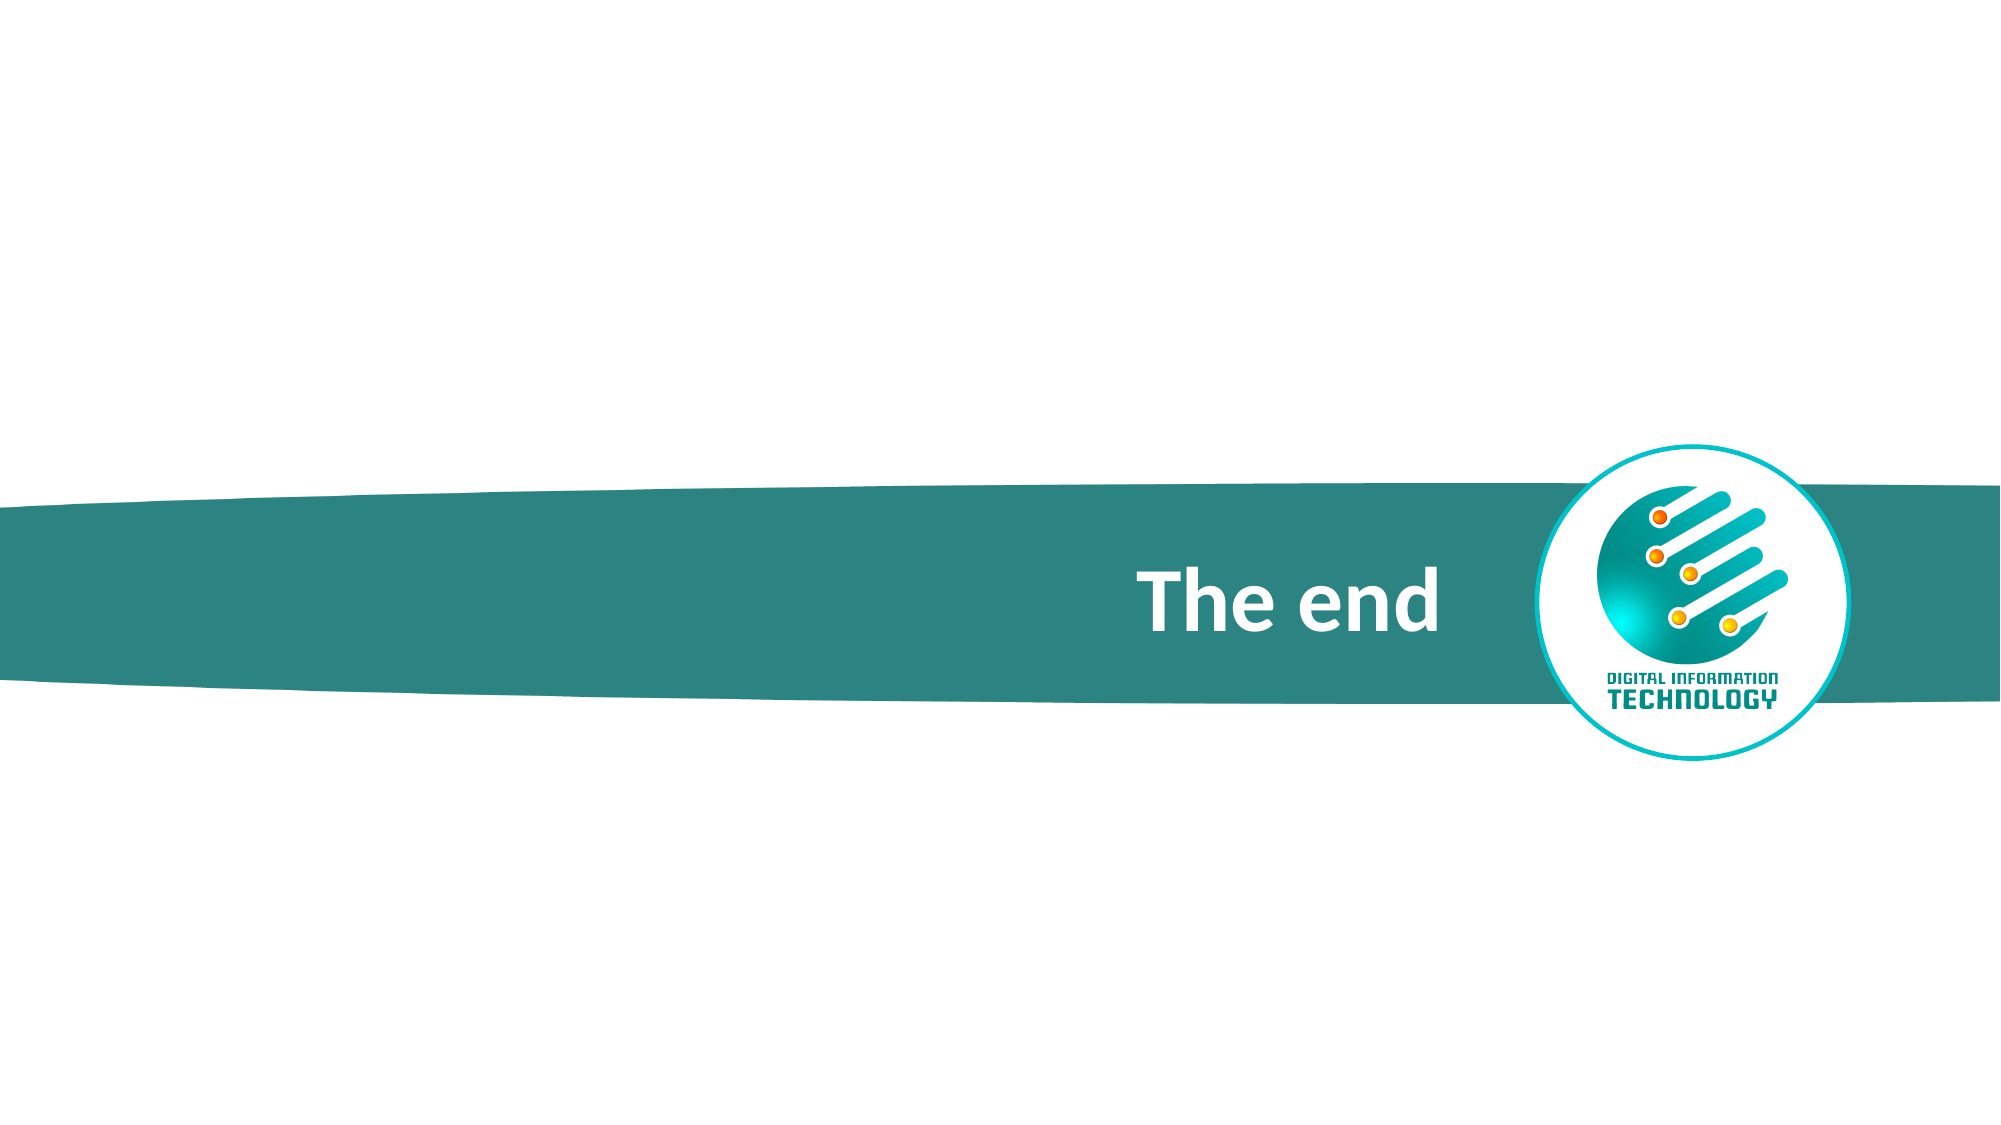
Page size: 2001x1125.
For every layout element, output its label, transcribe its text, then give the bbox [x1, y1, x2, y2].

picture [1597, 486, 1788, 709]
title The end [258, 492, 1458, 711]
